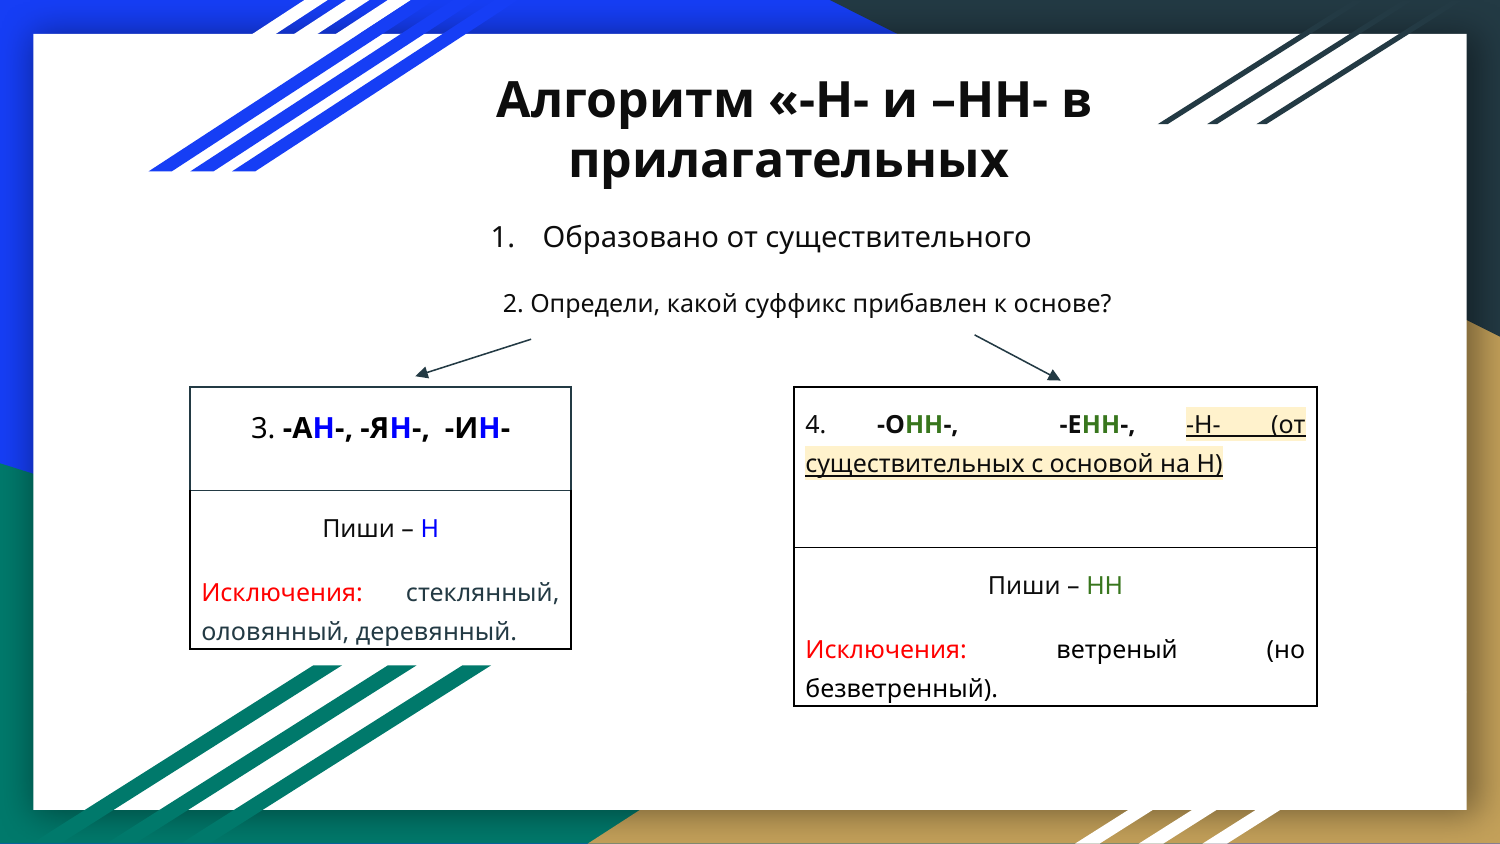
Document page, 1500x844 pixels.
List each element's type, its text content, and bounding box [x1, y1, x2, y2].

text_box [974, 334, 1061, 381]
table_cell Пиши – Н Исключения: стеклянный, оловянный, деревянный. [191, 491, 570, 648]
text_box 2. Определи, какой суффикс прибавлен к основе? [487, 268, 1270, 333]
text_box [415, 338, 532, 377]
table_header 4. -ОНН-, -ЕНН-, -Н- (от существительных с основой на Н) [795, 388, 1316, 547]
table_header 3. -АН-, -ЯН-, -ИН- [191, 388, 570, 490]
text_box Образовано от существительного [431, 198, 1069, 269]
title Алгоритм «-Н- и –НН- в прилагательных [355, 73, 1235, 182]
table_cell Пиши – НН Исключения: ветреный (но безветренный). [795, 548, 1316, 705]
